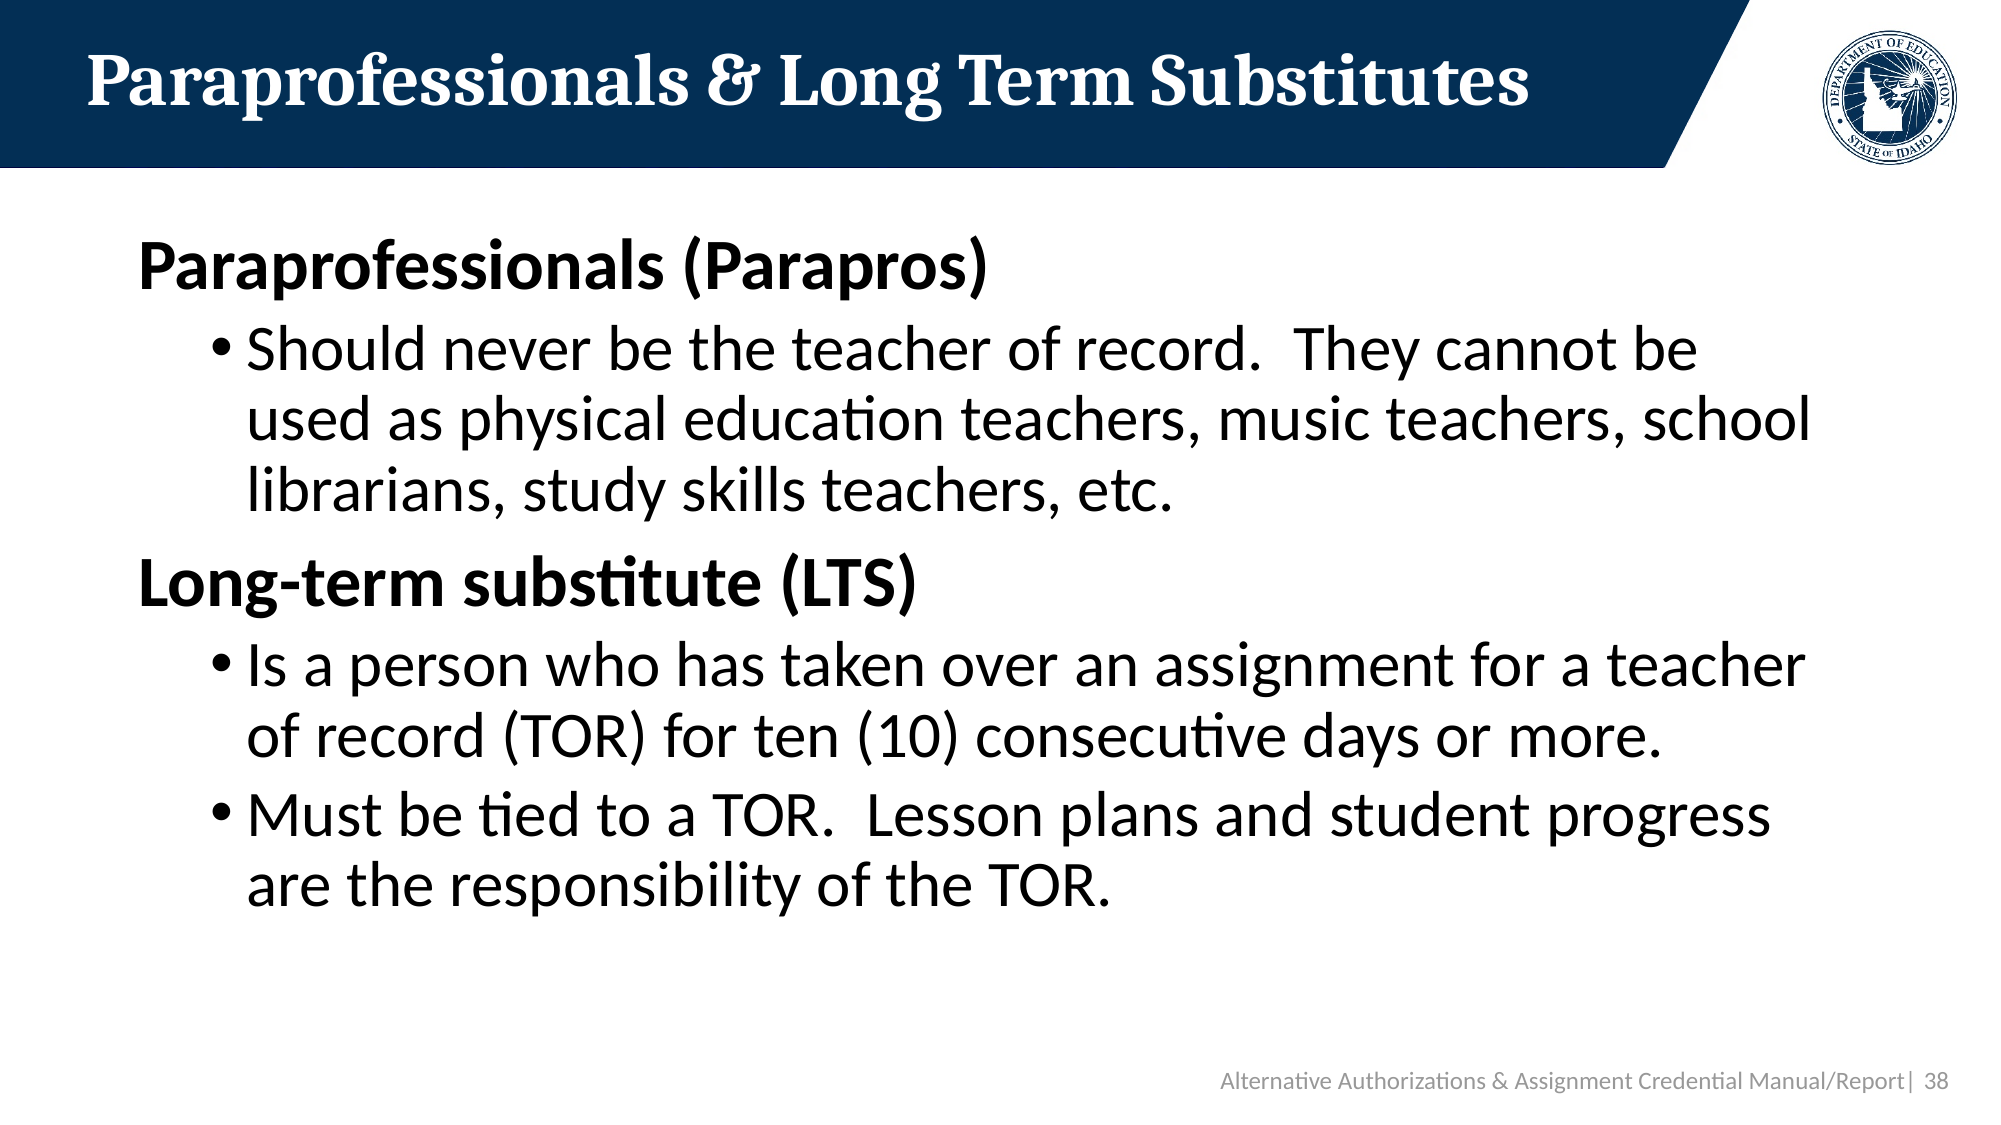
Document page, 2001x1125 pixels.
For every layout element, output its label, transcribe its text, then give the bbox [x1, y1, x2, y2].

list Paraprofessionals (Parapros) Should never be the teacher of record. They cannot be used as physical education teachers, music teachers, school librarians, study skills teachers, etc. Long-term substitute (LTS) Is a person who has taken over an assignment for a teacher of record (TOR) for ten (10) consecutive days or more. Must be tied to a TOR. Lesson plans and student progress are the responsibility of the TOR. [123, 219, 1849, 934]
slide_number Alternative Authorizations & Assignment Credential Manual/Report| 38 [1146, 1049, 1965, 1109]
title Paraprofessionals & Long Term Substitutes [71, 0, 1797, 163]
picture [1665, 0, 1965, 173]
